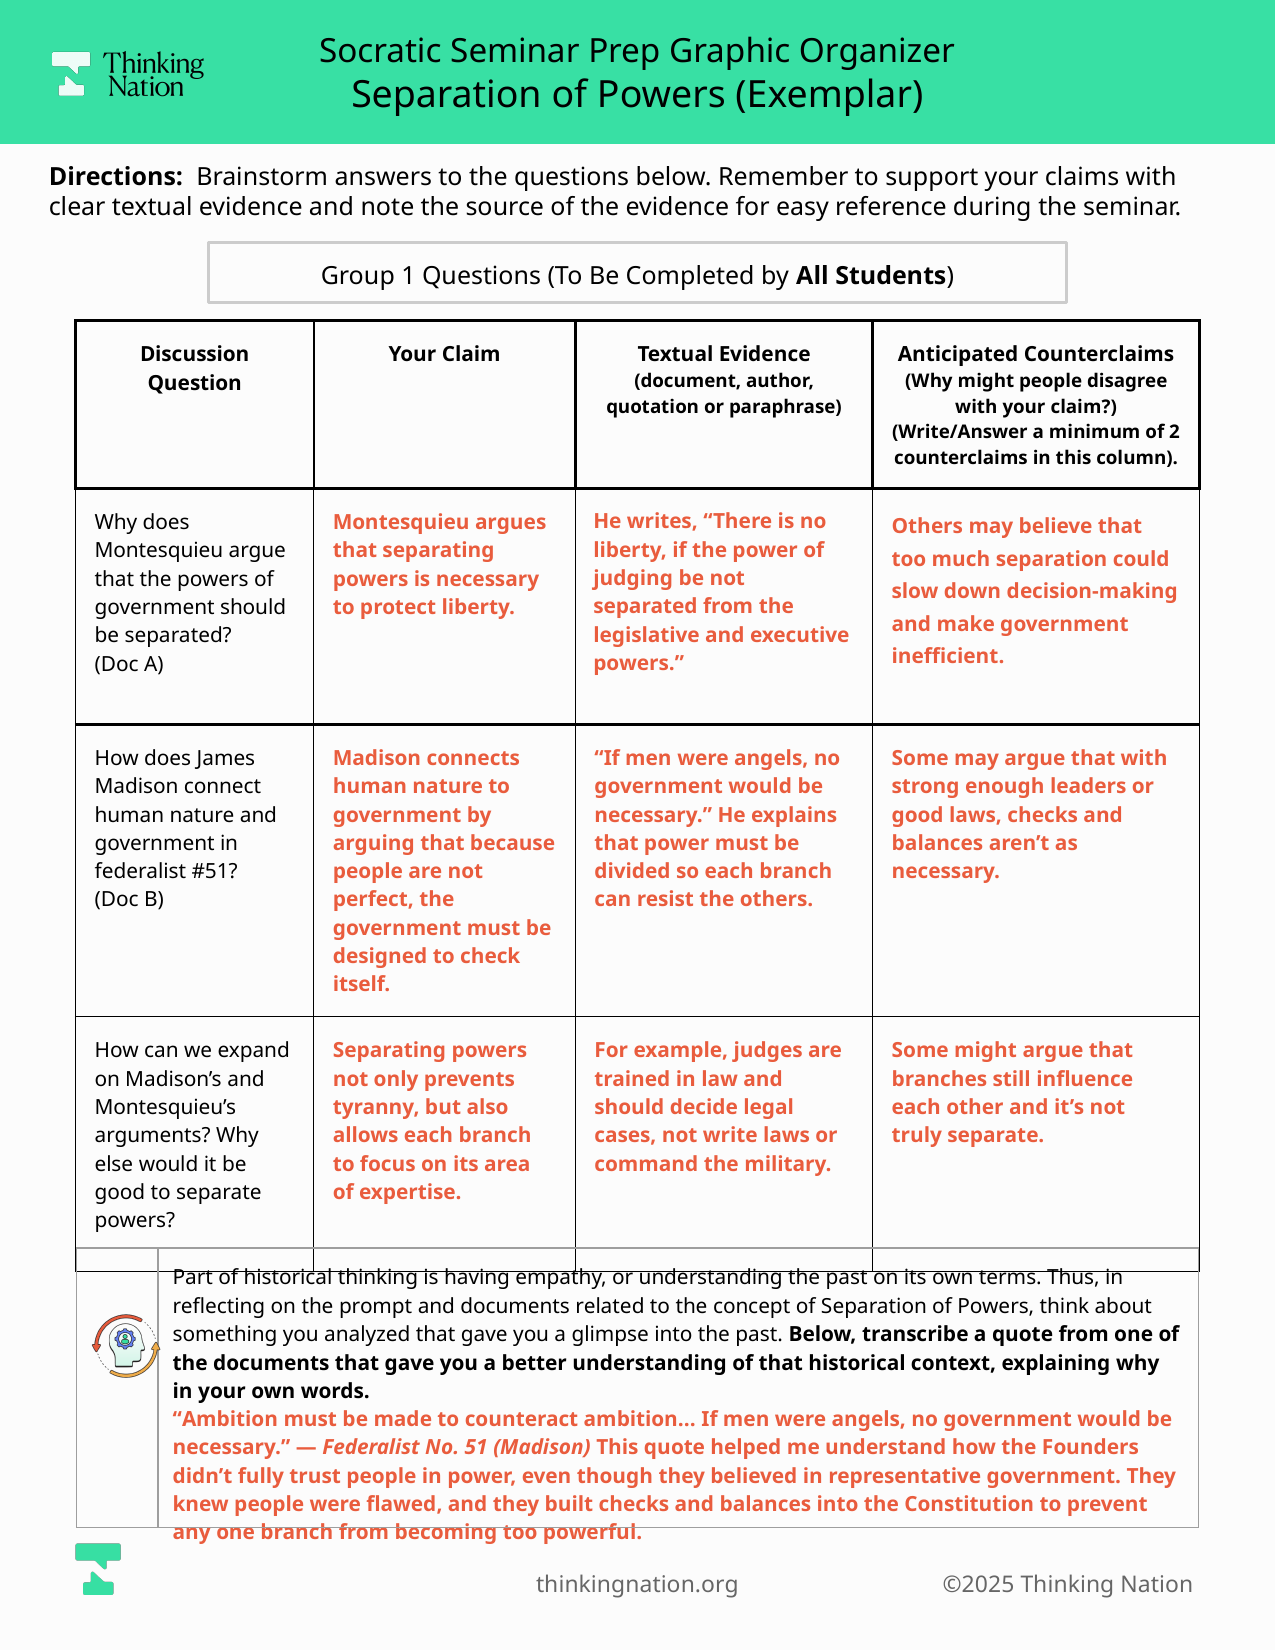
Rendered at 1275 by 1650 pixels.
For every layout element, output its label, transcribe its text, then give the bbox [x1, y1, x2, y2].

table_cell Montesquieu argues that separating powers is necessary to protect liberty. [314, 490, 575, 723]
table_header Discussion Question [77, 322, 313, 487]
table_header Anticipated Counterclaims (Why might people disagree with your claim?) (Write/Answer a minimum of 2 counterclaims in this column). [874, 322, 1198, 487]
table_cell Others may believe that too much separation could slow down decision-making and make government inefficient. [873, 490, 1199, 723]
text_box ©2025 Thinking Nation [907, 1553, 1210, 1605]
table_cell Why does Montesquieu argue that the powers of government should be separated? (Doc A) [76, 490, 313, 723]
table_header Textual Evidence (document, author, quotation or paraphrase) [577, 322, 871, 487]
table_cell Some might argue that branches still influence each other and it’s not truly separate. [873, 1017, 1199, 1247]
table_header [77, 1249, 157, 1527]
table_cell How can we expand on Madison’s and Montesquieu’s arguments? Why else would it be good to separate powers? [76, 1017, 313, 1247]
text_box Group 1 Questions (To Be Completed by All Students) [208, 242, 1067, 303]
picture [35, 37, 210, 110]
table_cell Some may argue that with strong enough leaders or good laws, checks and balances aren’t as necessary. [873, 726, 1199, 1016]
table_cell How does James Madison connect human nature and government in federalist #51? (Doc B) [76, 726, 313, 1016]
picture [62, 1533, 134, 1605]
table_cell For example, judges are trained in law and should decide legal cases, not write laws or command the military. [576, 1017, 872, 1247]
table_cell He writes, “There is no liberty, if the power of judging be not separated from the legislative and executive powers.” [576, 490, 872, 723]
text_box thinkingnation.org [486, 1553, 789, 1605]
text_box Directions: Brainstorm answers to the questions below. Remember to support your claims with clear textual evidence and note the source of the evidence for easy reference during the seminar. [31, 143, 1243, 238]
table_header Your Claim [315, 322, 574, 487]
text_box Socratic Seminar Prep Graphic Organizer Separation of Powers (Exemplar) [0, 0, 1275, 144]
table_cell “If men were angels, no government would be necessary.” He explains that power must be divided so each branch can resist the others. [576, 726, 872, 1016]
table_cell Separating powers not only prevents tyranny, but also allows each branch to focus on its area of expertise. [314, 1017, 575, 1247]
picture [85, 1306, 166, 1386]
table_header Part of historical thinking is having empathy, or understanding the past on its own terms. Thus, in reflecting on the prompt and documents related to the concept of Separation of Powers, think about something you analyzed that gave you a glimpse into the past. Below, transcribe a quote from one of the documents that gave you a better understanding of that historical context, explaining why in your own words. “Ambition must be made to counteract ambition... If men were angels, no government would be necessary.” — Federalist No. 51 (Madison) This quote helped me understand how the Founders didn’t fully trust people in power, even though they believed in representative government. They knew people were flawed, and they built checks and balances into the Constitution to prevent any one branch from becoming too powerful. [159, 1249, 1198, 1527]
table_cell Madison connects human nature to government by arguing that because people are not perfect, the government must be designed to check itself. [314, 726, 575, 1016]
